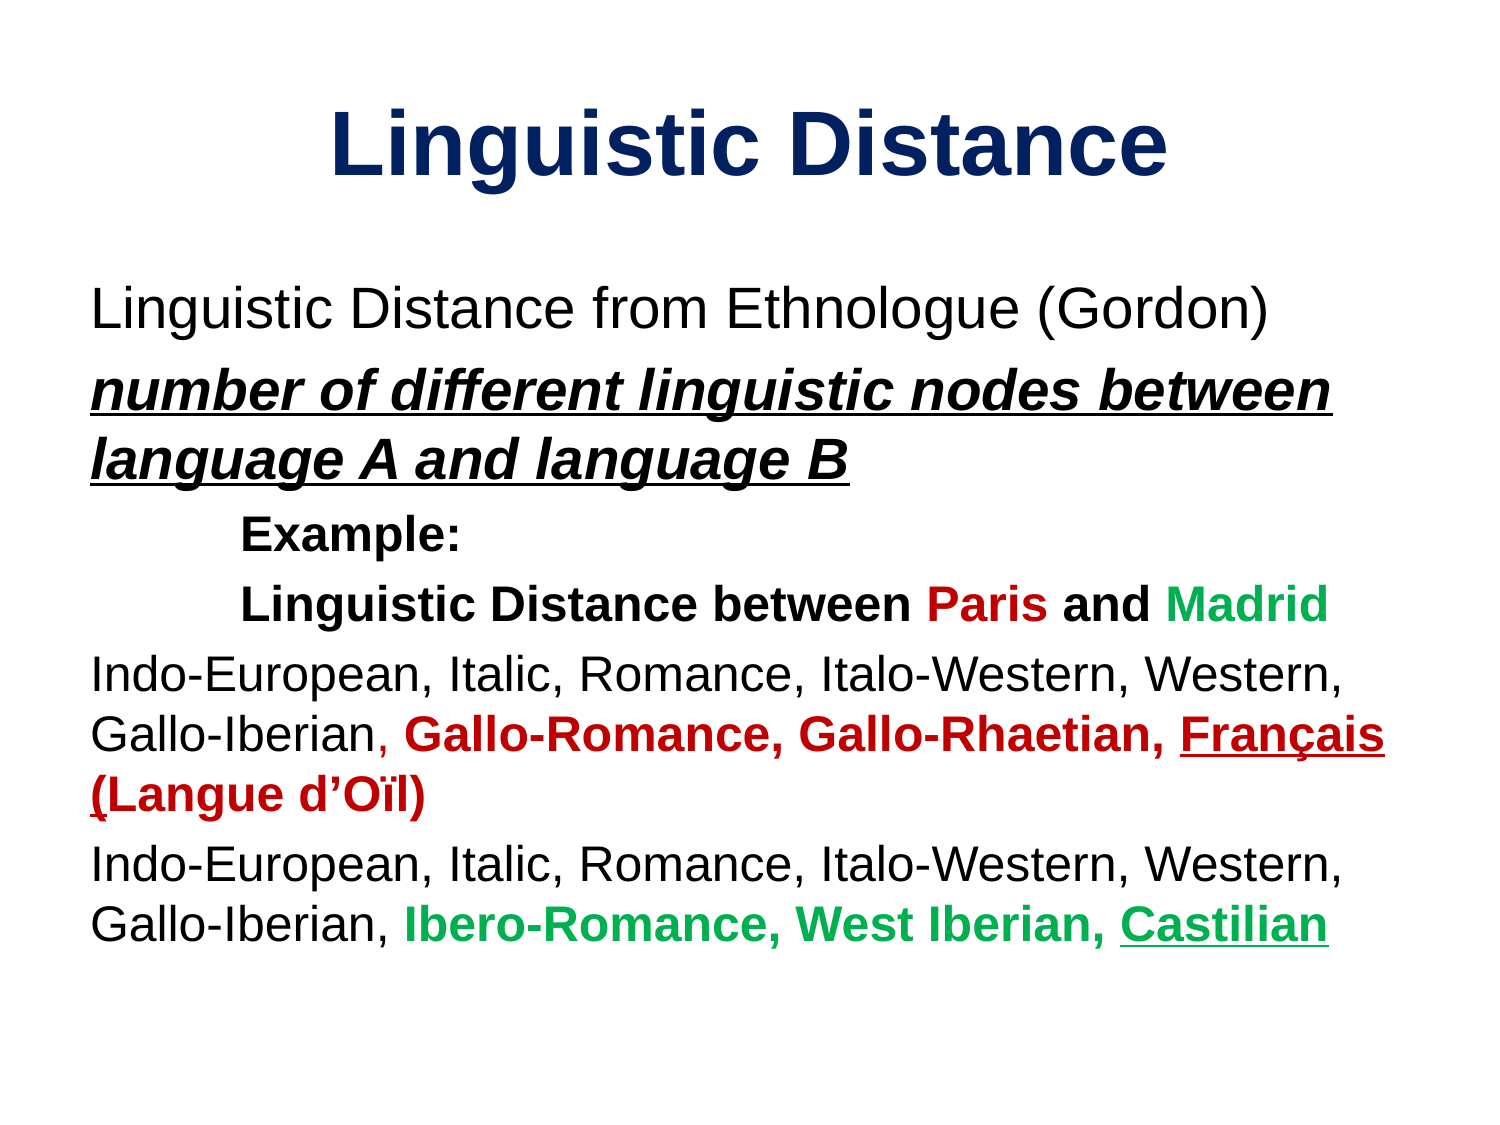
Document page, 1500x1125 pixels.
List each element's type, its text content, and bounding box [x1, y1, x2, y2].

list Linguistic Distance from Ethnologue (Gordon) number of different linguistic nodes between language A and language B Example: Linguistic Distance between Paris and Madrid Indo-European, Italic, Romance, Italo-Western, Western, Gallo-Iberian, Gallo-Romance, Gallo-Rhaetian, Français (Langue d’Oïl) Indo-European, Italic, Romance, Italo-Western, Western, Gallo-Iberian, Ibero-Romance, West Iberian, Castilian [74, 262, 1426, 1006]
title Linguistic Distance [74, 44, 1426, 233]
